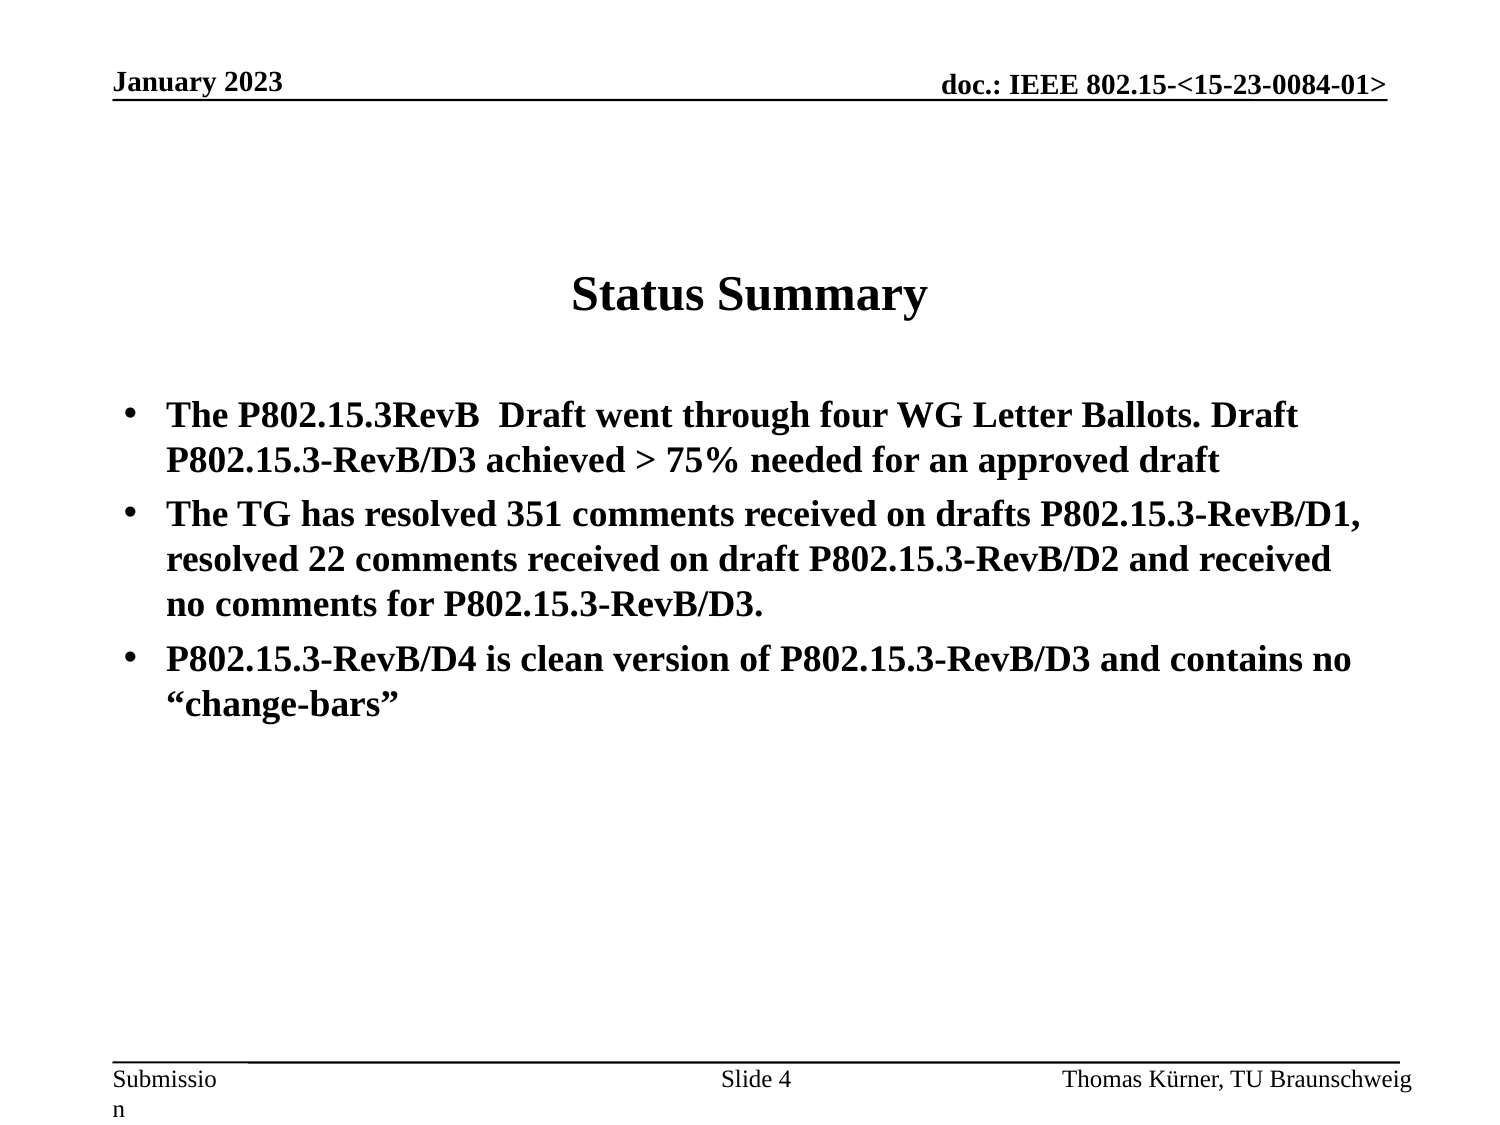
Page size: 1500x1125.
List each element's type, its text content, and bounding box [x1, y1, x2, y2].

text_box The P802.15.3RevB Draft went through four WG Letter Ballots. Draft P802.15.3-RevB/D3 achieved > 75% needed for an approved draft The TG has resolved 351 comments received on drafts P802.15.3-RevB/D1, resolved 22 comments received on draft P802.15.3-RevB/D2 and received no comments for P802.15.3-RevB/D3. P802.15.3-RevB/D4 is clean version of P802.15.3-RevB/D3 and contains no “change-bars” [112, 384, 1387, 891]
text_box Status Summary [112, 224, 1387, 356]
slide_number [112, 62, 375, 98]
footer Thomas Kürner, TU Braunschweig [900, 1062, 1413, 1093]
slide_number Slide 4 [712, 1062, 800, 1093]
